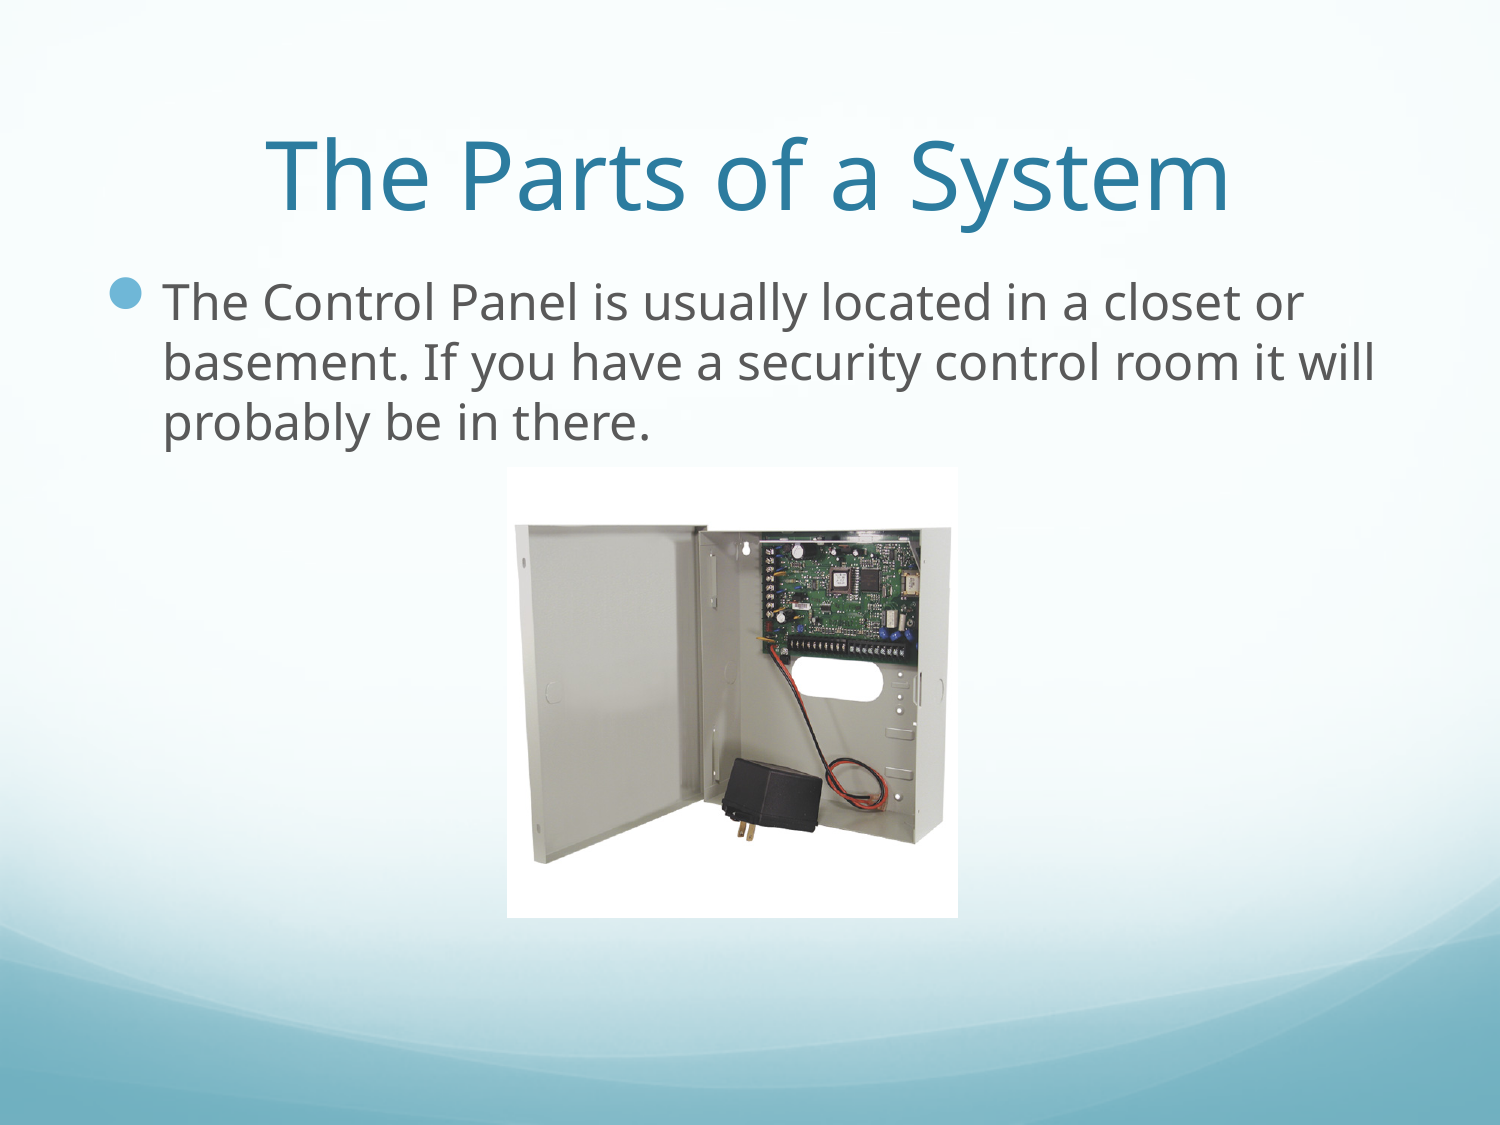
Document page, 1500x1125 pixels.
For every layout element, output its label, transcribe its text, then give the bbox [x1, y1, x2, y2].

title The Parts of a System [90, 17, 1410, 237]
picture [506, 467, 958, 919]
list The Control Panel is usually located in a closet or basement. If you have a security control room it will probably be in there. [90, 262, 1410, 975]
